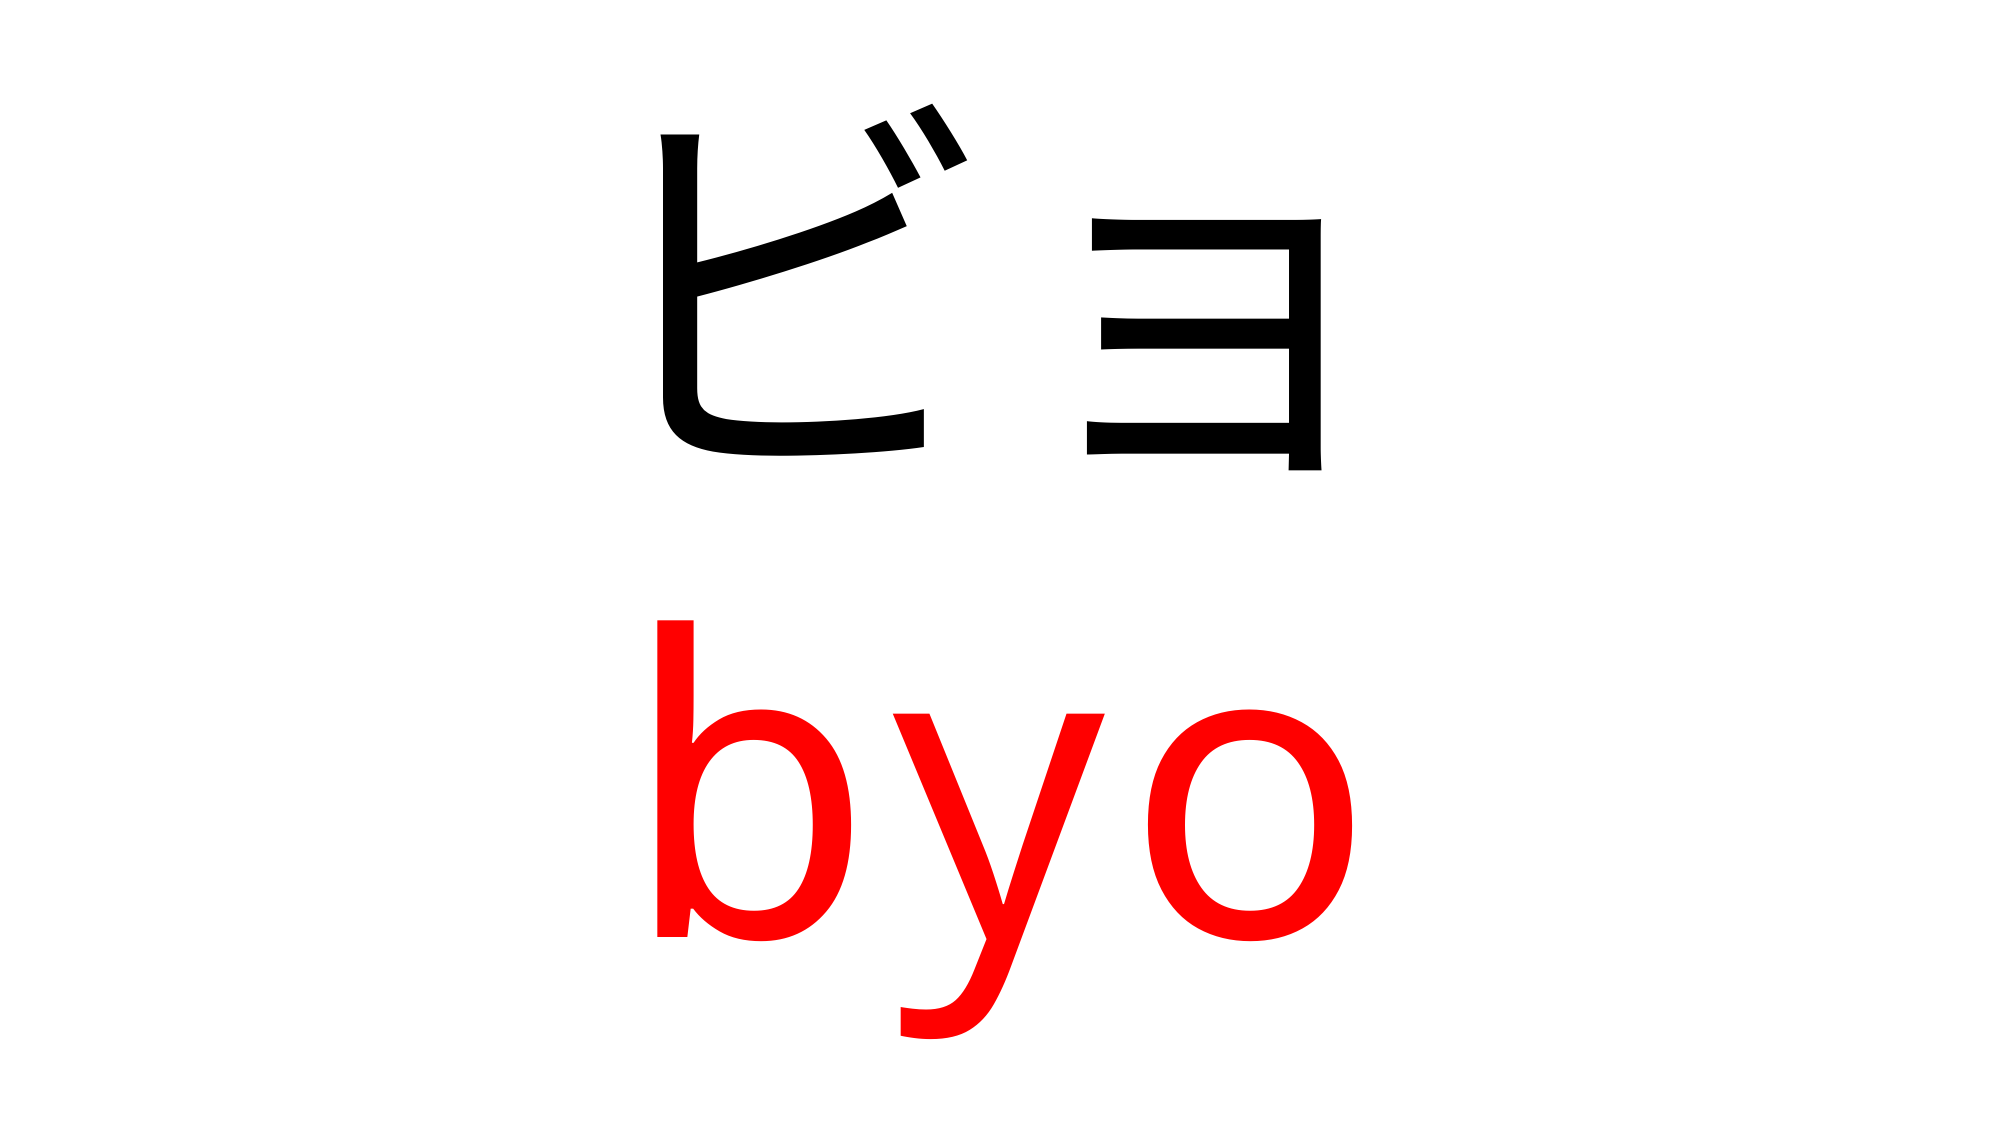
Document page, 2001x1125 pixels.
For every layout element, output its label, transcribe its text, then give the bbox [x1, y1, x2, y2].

title ビョ [249, 71, 1750, 545]
text_box byo [249, 562, 1750, 1036]
